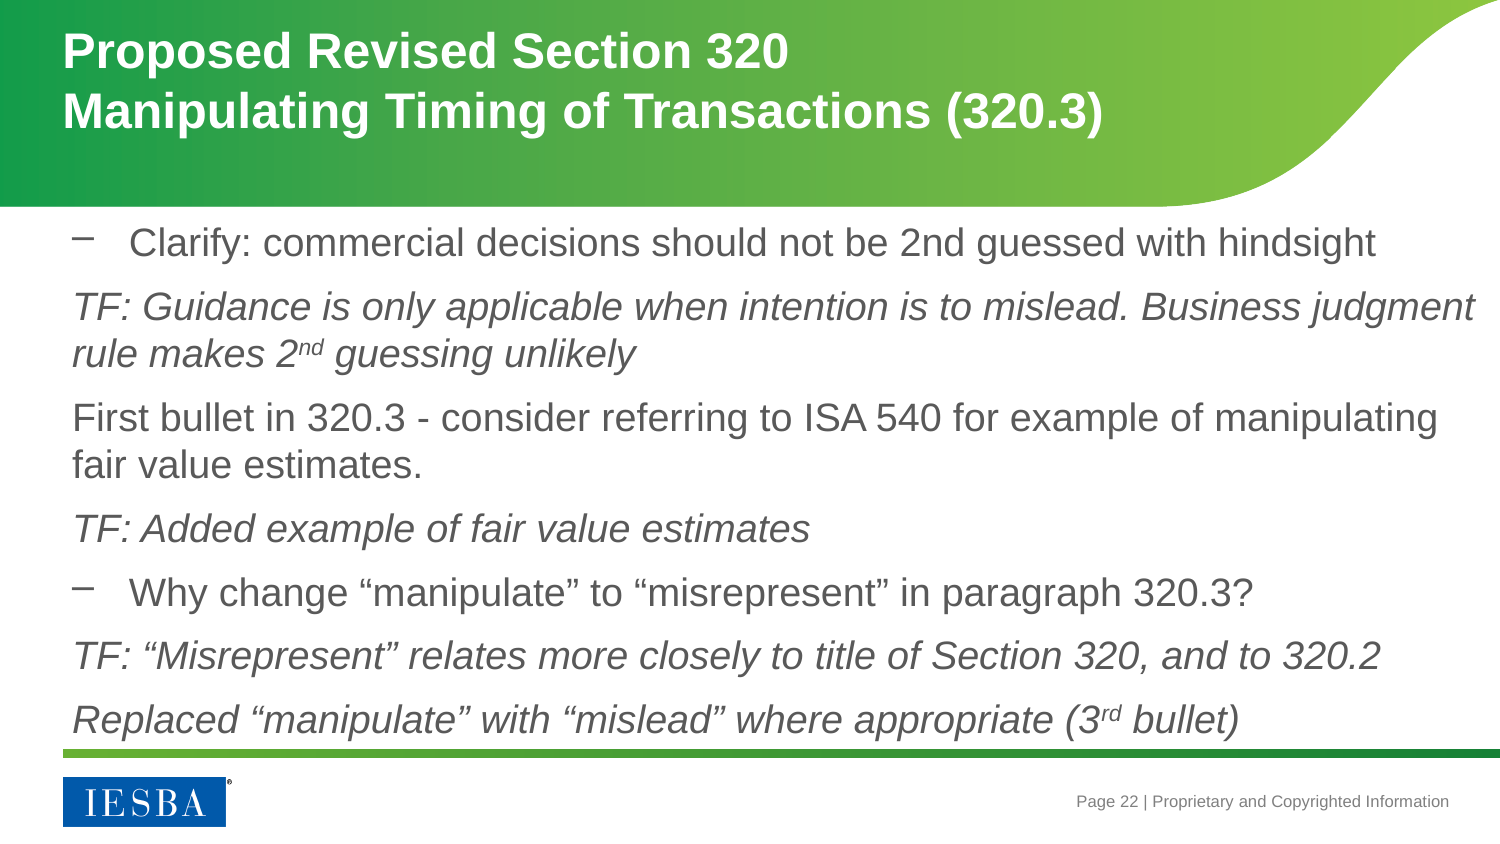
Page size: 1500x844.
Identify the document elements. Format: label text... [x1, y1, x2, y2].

title Proposed Revised Section 320 Manipulating Timing of Transactions (320.3) [62, 75, 1300, 142]
picture [0, 0, 1500, 207]
picture [63, 777, 232, 827]
list Clarify: commercial decisions should not be 2nd guessed with hindsight TF: Guidance is only applicable when intention is to mislead. Business judgment rule makes 2nd guessing unlikely First bullet in 320.3 - consider referring to ISA 540 for example of manipulating fair value estimates. TF: Added example of fair value estimates Why change “manipulate” to “misrepresent” in paragraph 320.3? TF: “Misrepresent” relates more closely to title of Section 320, and to 320.2 Replaced “manipulate” with “mislead” where appropriate (3rd bullet) [0, 209, 1500, 747]
